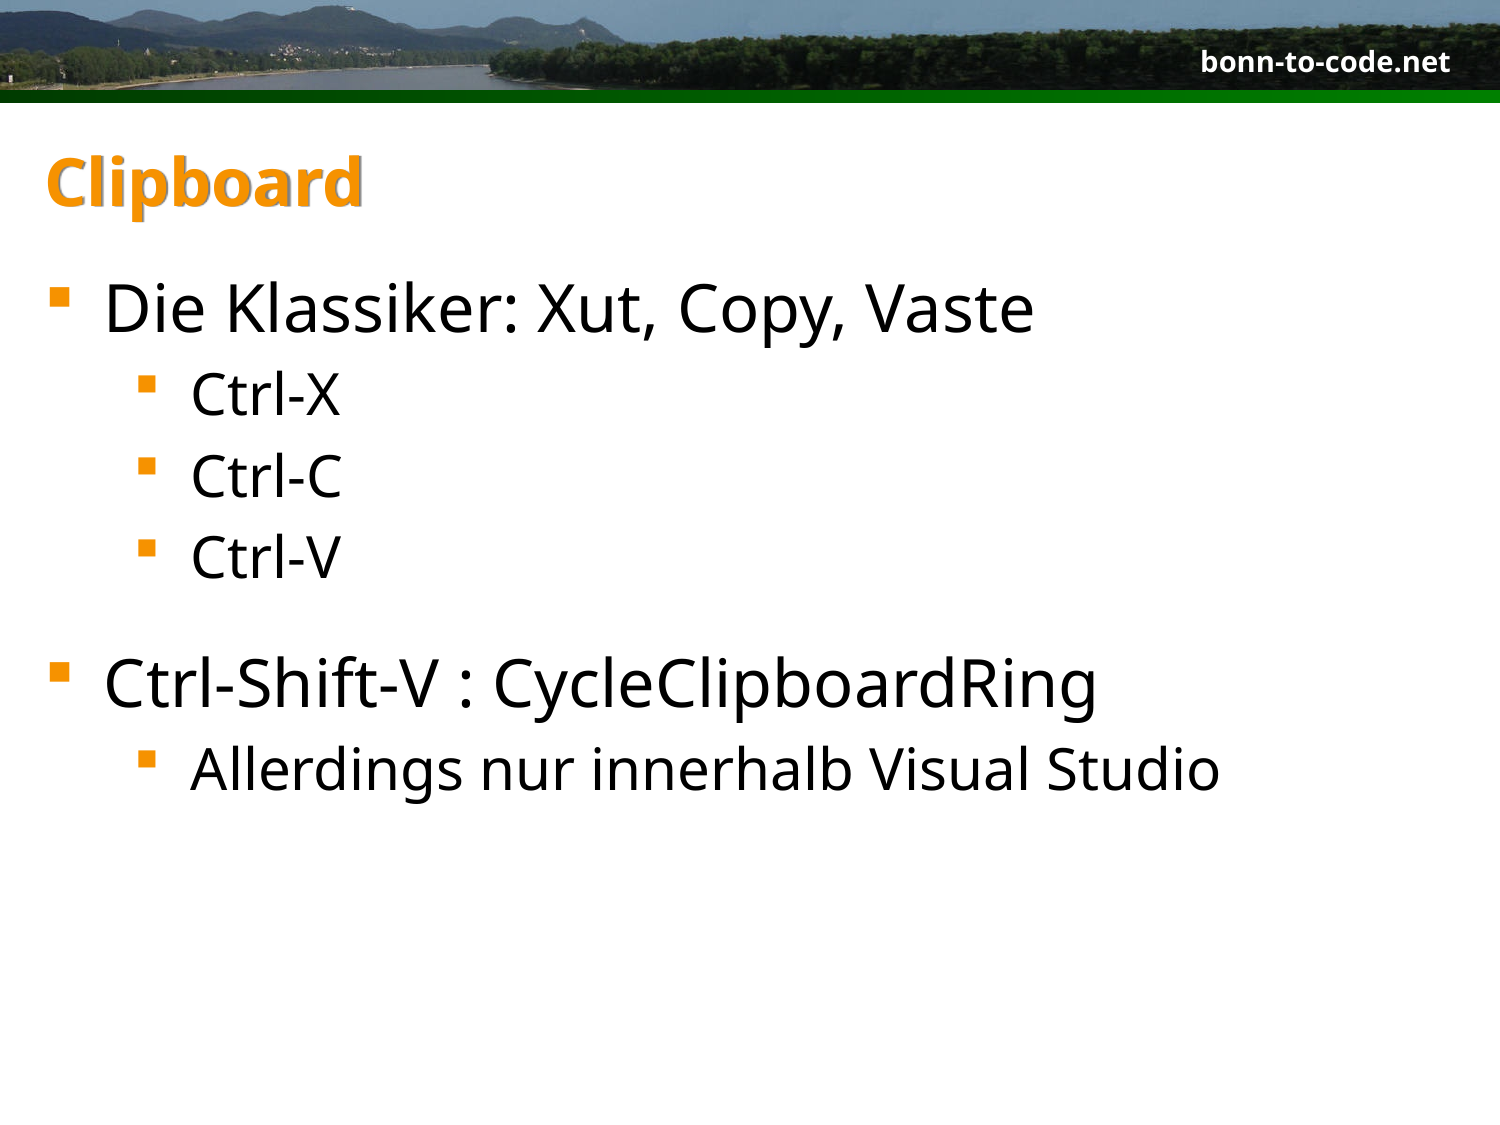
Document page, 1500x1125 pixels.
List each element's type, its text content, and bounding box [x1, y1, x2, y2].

list Die Klassiker: Xut, Copy, Vaste Ctrl-X Ctrl-C Ctrl-V Ctrl-Shift-V : CycleClipboardRing Allerdings nur innerhalb Visual Studio [29, 257, 1471, 1114]
picture [0, 0, 1500, 90]
title Clipboard [29, 101, 1471, 257]
